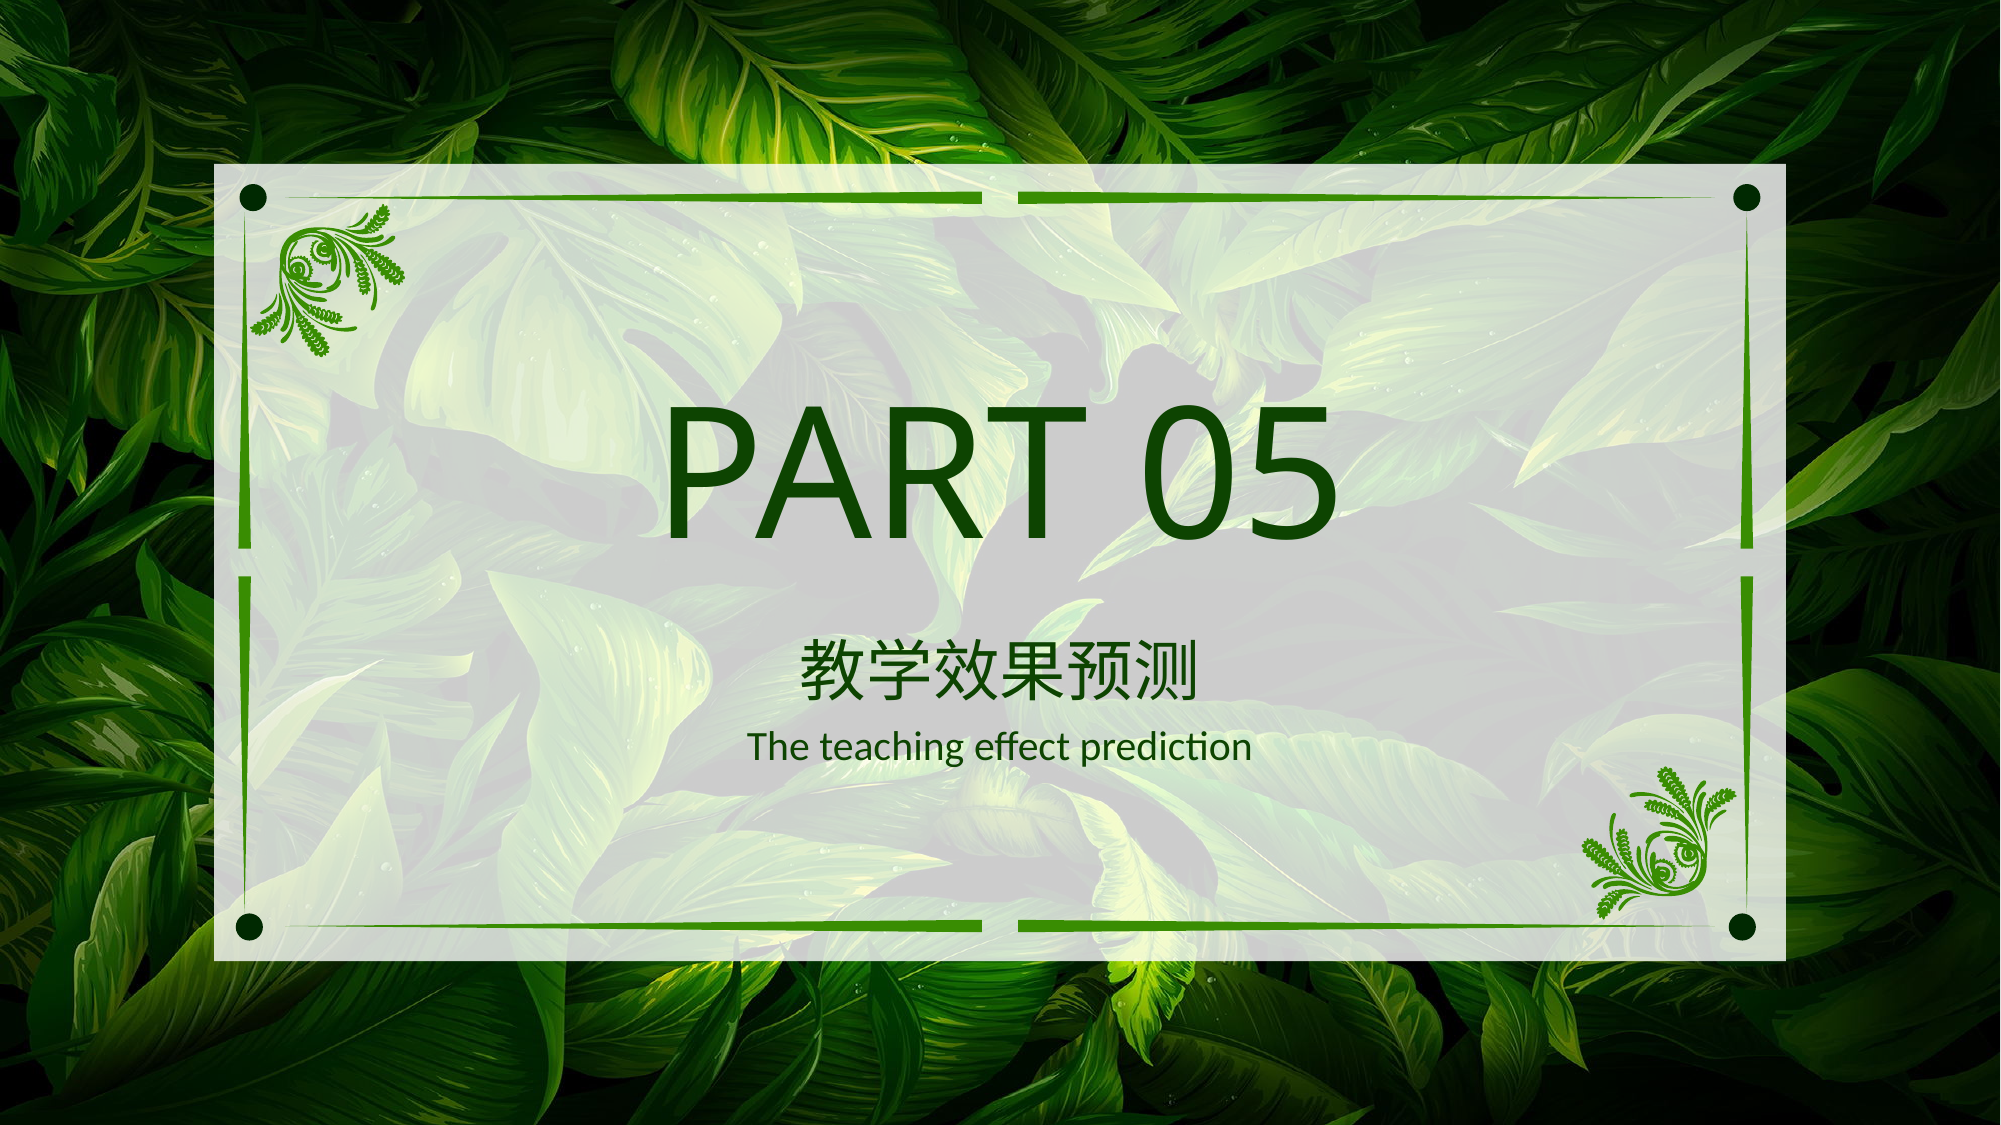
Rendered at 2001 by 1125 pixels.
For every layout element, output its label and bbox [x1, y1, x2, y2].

picture [0, 0, 2001, 1125]
text_box [235, 184, 1761, 941]
text_box [213, 163, 1787, 962]
